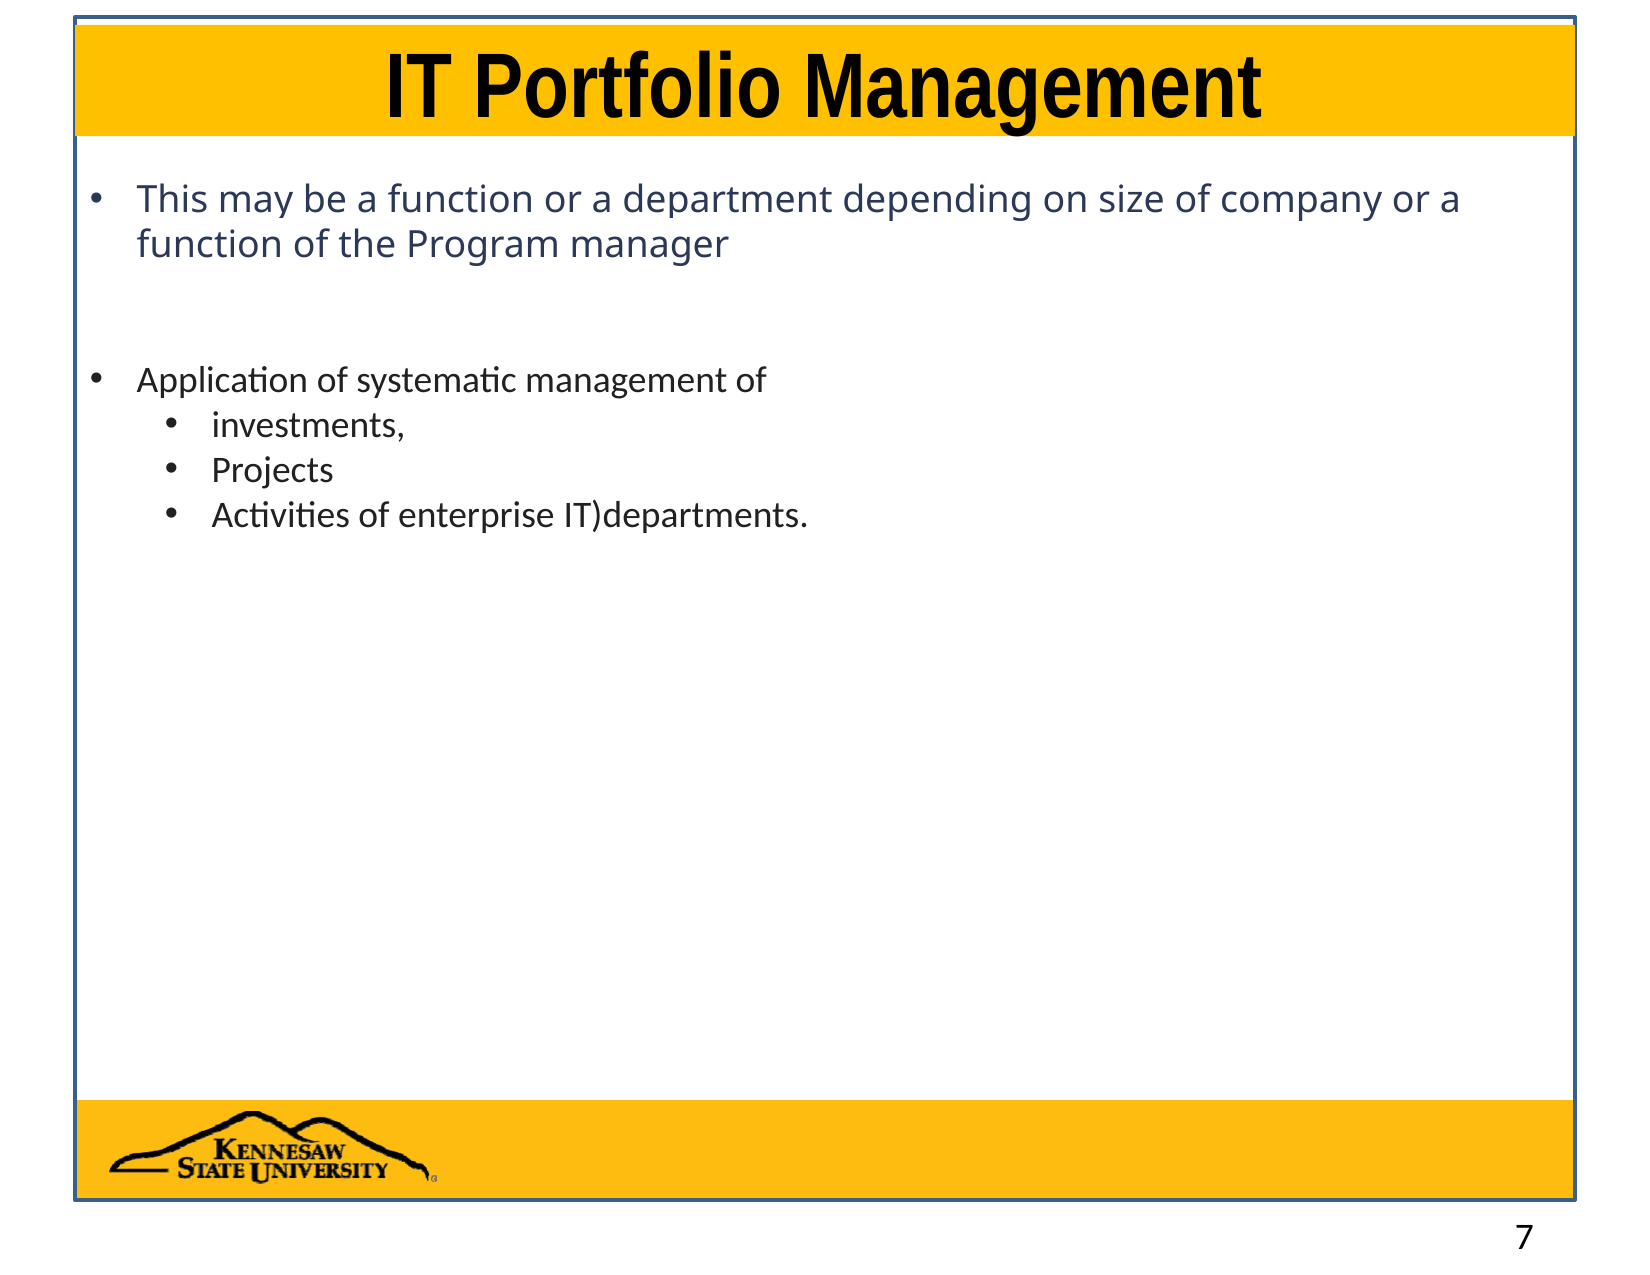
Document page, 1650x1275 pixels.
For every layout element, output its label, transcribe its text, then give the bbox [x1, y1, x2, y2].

text_box This may be a function or a department depending on size of company or a function of the Program manager Application of systematic management of investments, Projects Activities of enterprise IT)departments. [75, 167, 1525, 543]
picture [108, 1111, 437, 1184]
title IT Portfolio Management [75, 24, 1575, 137]
